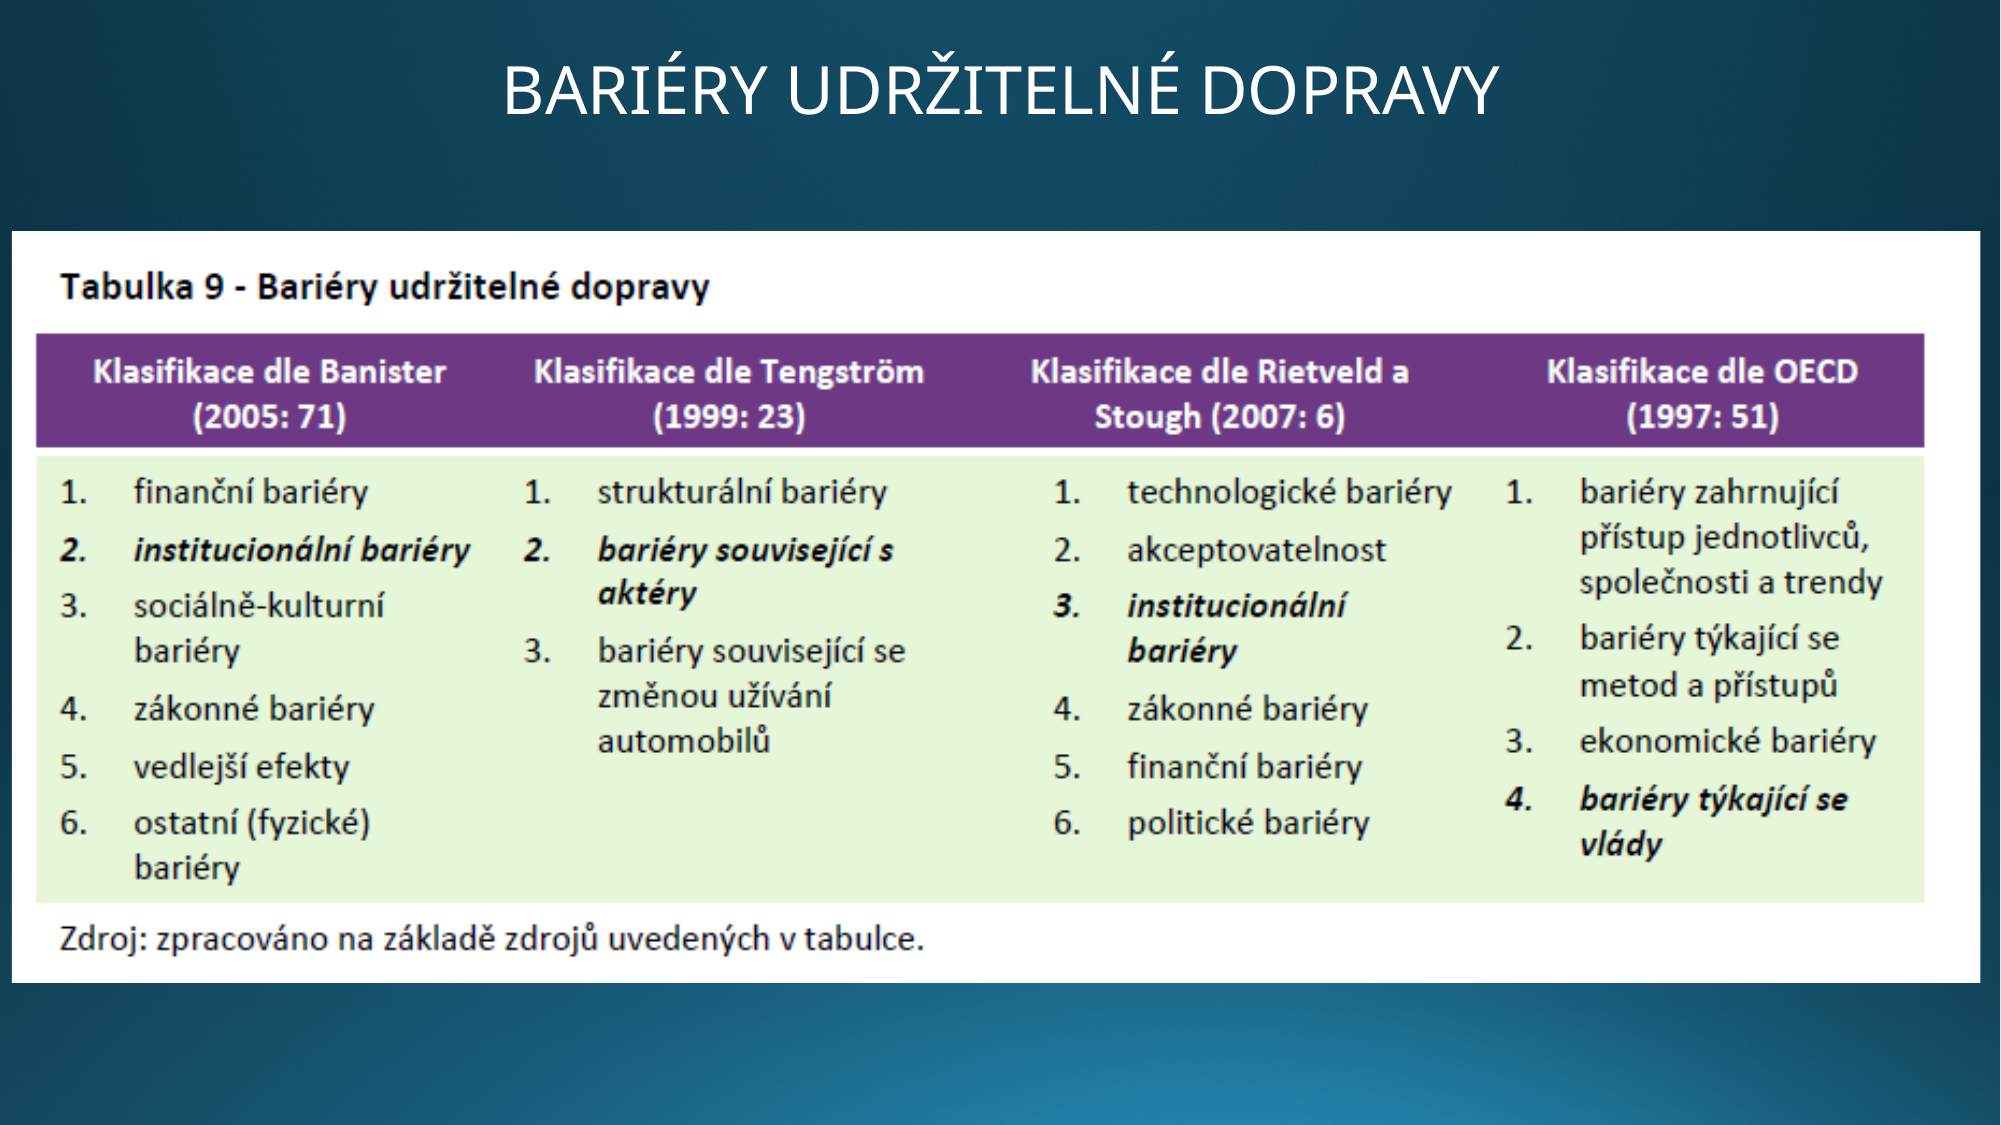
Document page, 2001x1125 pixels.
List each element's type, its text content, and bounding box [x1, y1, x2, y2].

picture [0, 0, 2001, 1125]
title BARIÉRY UDRŽITELNÉ DOPRAVY [251, 37, 1752, 149]
